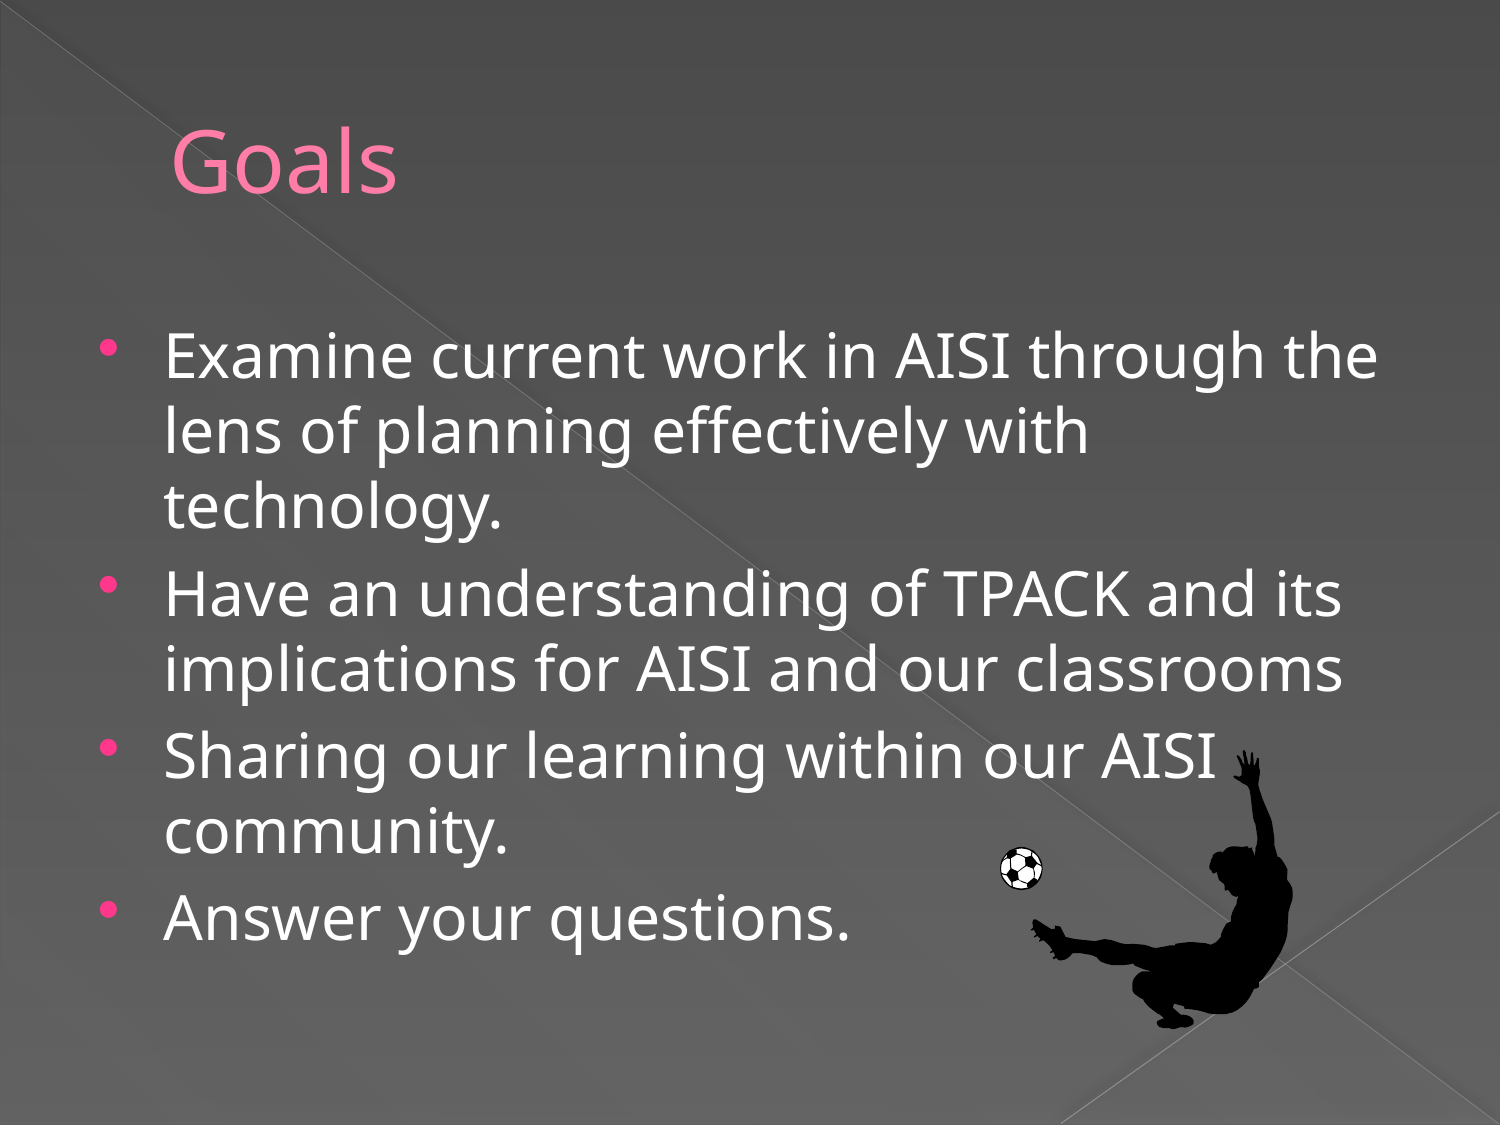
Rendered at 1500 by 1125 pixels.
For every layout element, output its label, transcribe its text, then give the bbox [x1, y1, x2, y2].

picture [999, 749, 1293, 1030]
list Examine current work in AISI through the lens of planning effectively with technology. Have an understanding of TPACK and its implications for AISI and our classrooms Sharing our learning within our AISI community. Answer your questions. [75, 308, 1425, 1059]
title Goals [75, 43, 1425, 274]
